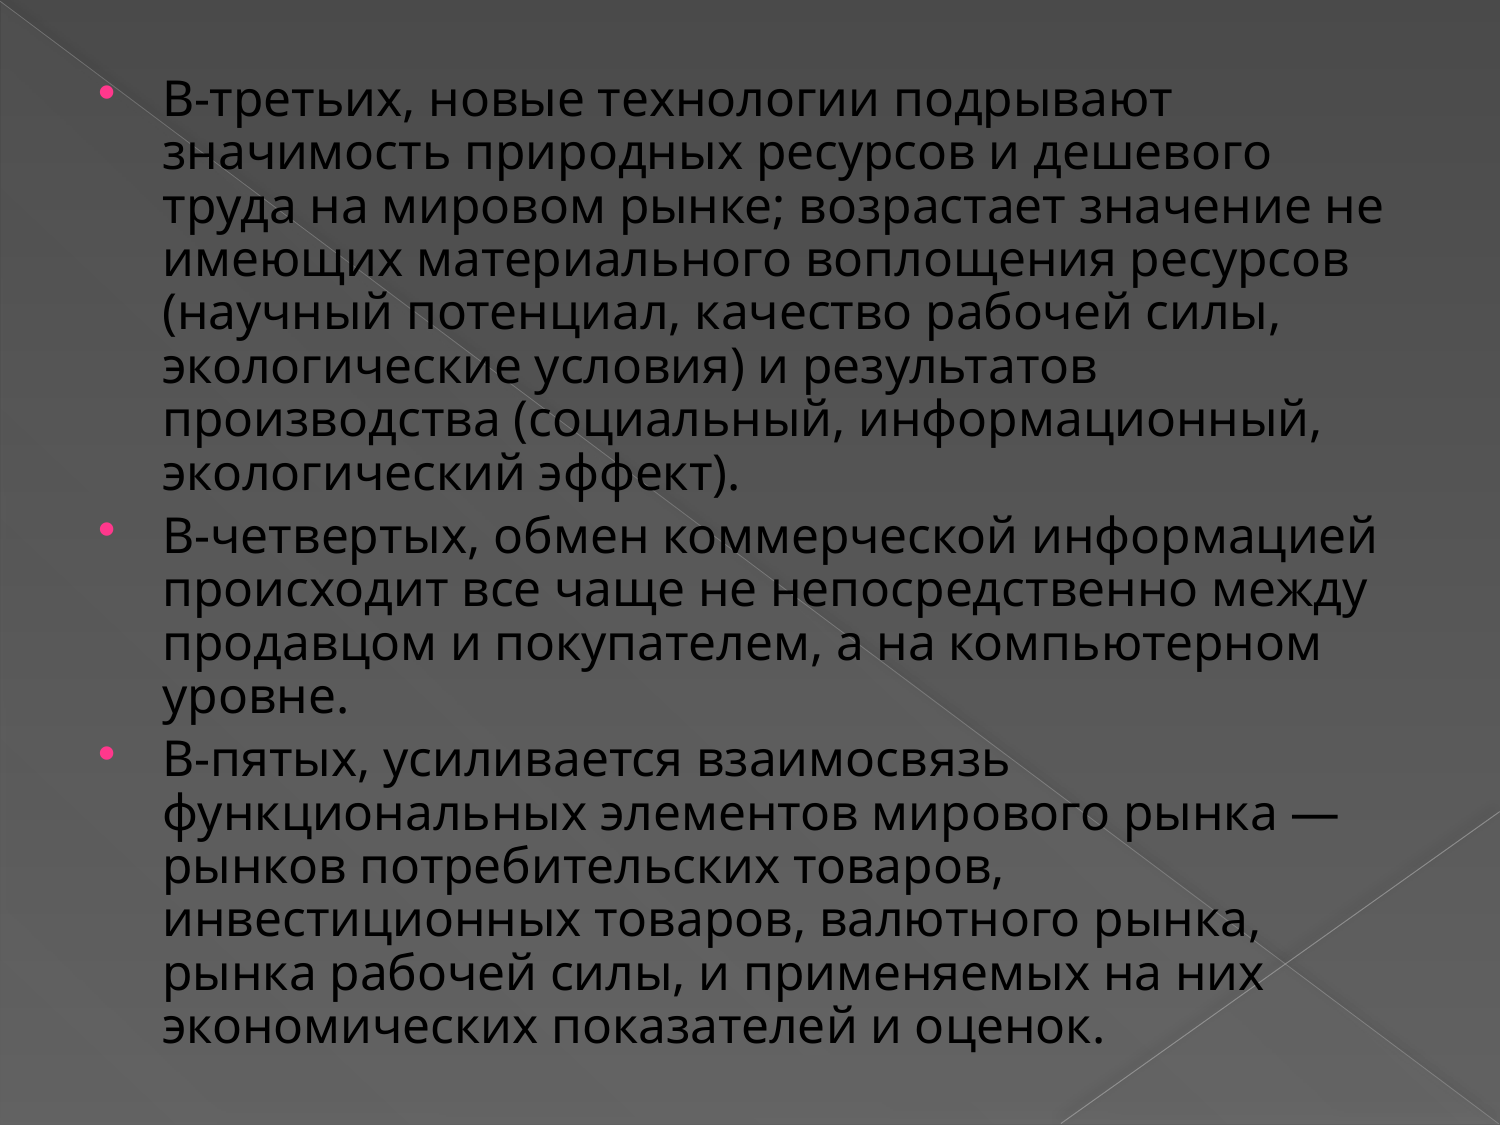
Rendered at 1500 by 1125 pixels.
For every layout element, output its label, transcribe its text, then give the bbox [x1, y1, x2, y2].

list В-третьих, новые технологии подрывают значимость природных ресурсов и дешевого труда на мировом рынке; возрастает значение не имеющих материального воплощения ресурсов (научный потенциал, качество рабочей силы, экологические условия) и результатов производства (социальный, информационный, экологический эффект). В-четвертых, обмен коммерческой информацией происходит все чаще не непосредственно между продавцом и покупателем, а на компьютерном уровне. В-пятых, усиливается взаимосвязь функциональных элементов мирового рынка — рынков потребительских товаров, инвестиционных товаров, валютного рынка, рынка рабочей силы, и применяемых на них экономических показателей и оценок. [75, 66, 1425, 1071]
